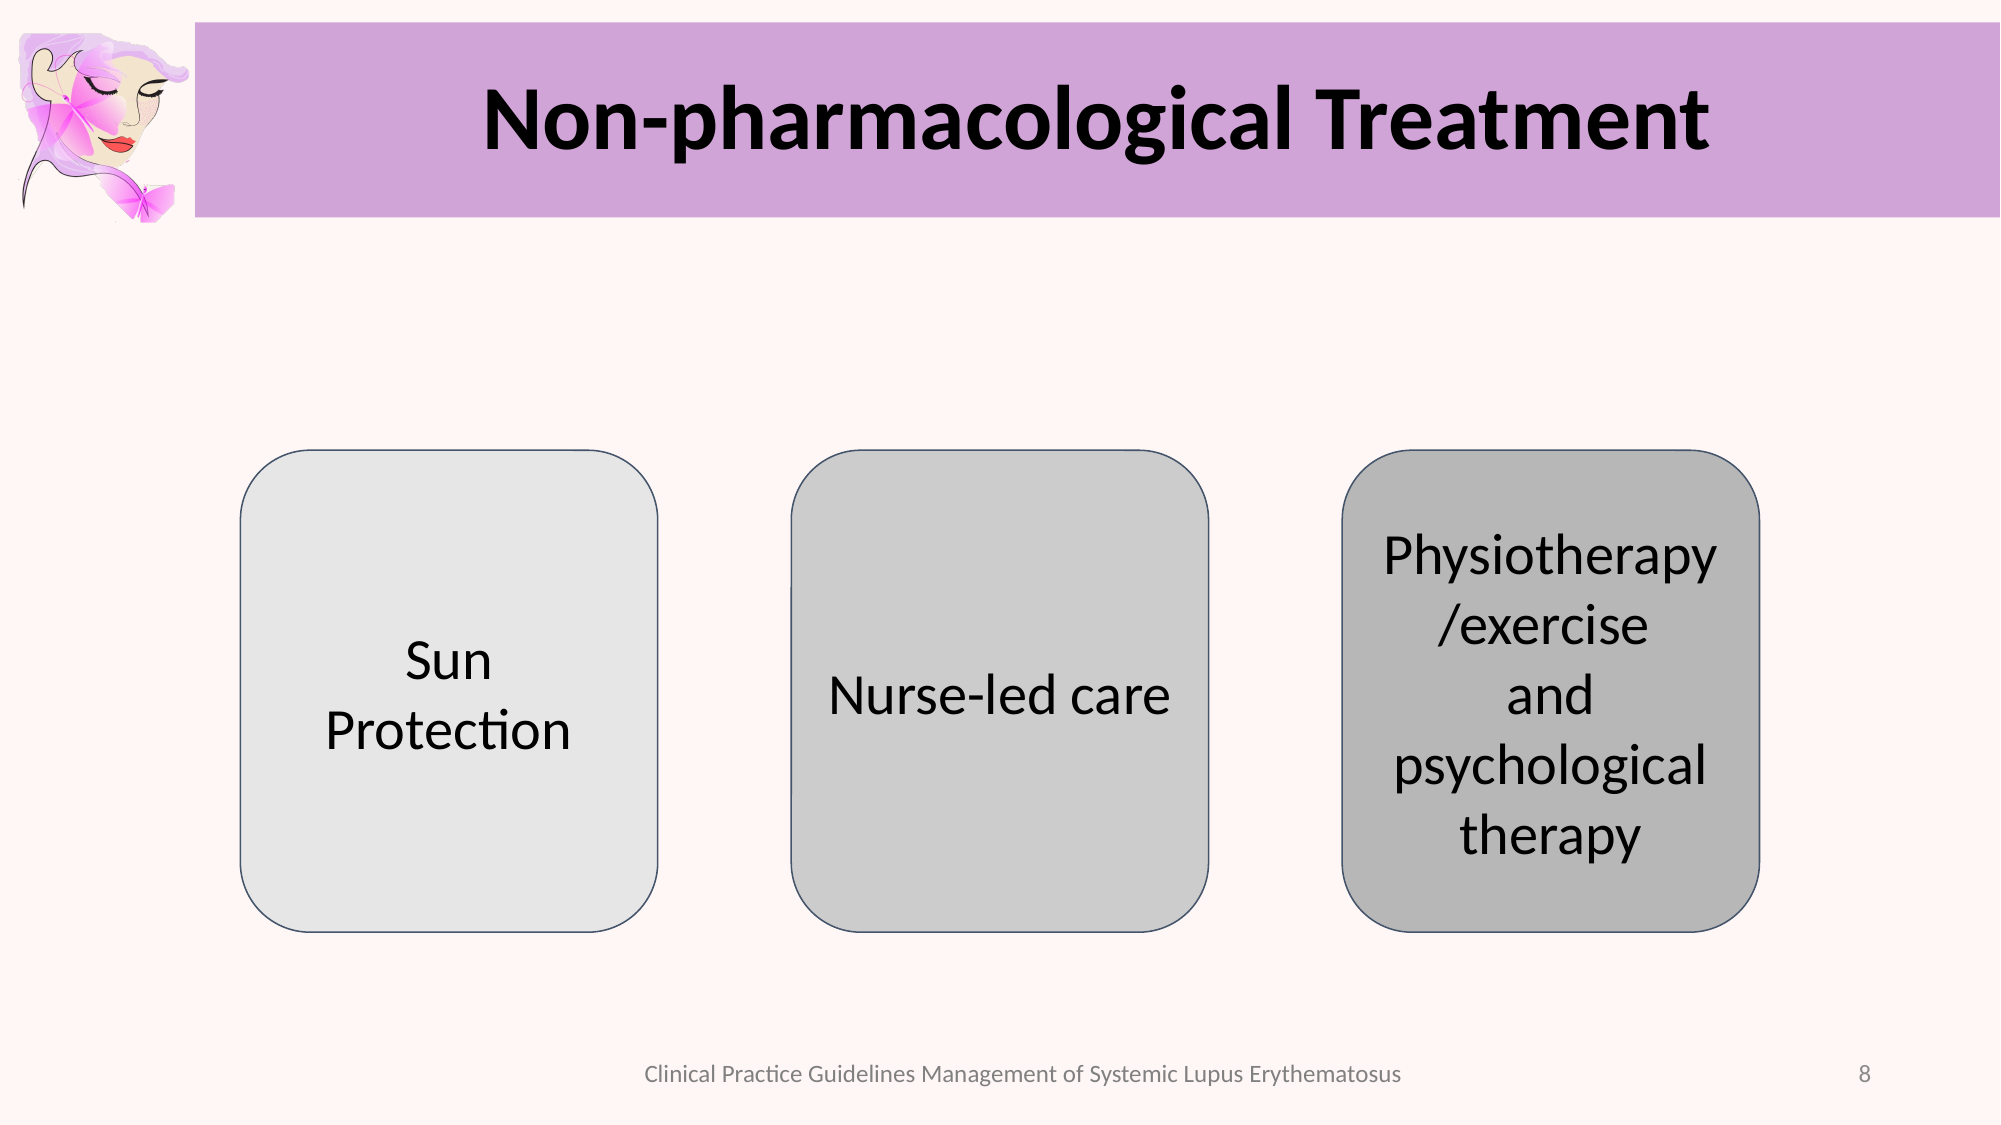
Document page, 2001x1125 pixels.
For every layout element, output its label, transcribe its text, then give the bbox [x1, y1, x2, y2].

title Non-pharmacological Treatment [195, 22, 2000, 218]
text_box Nurse-led care [791, 450, 1209, 933]
text_box Physiotherapy/exercise and psychological therapy [1342, 450, 1760, 933]
slide_number 8 [1436, 1042, 1887, 1103]
text_box Sun Protection [240, 450, 658, 933]
picture [0, 10, 210, 248]
